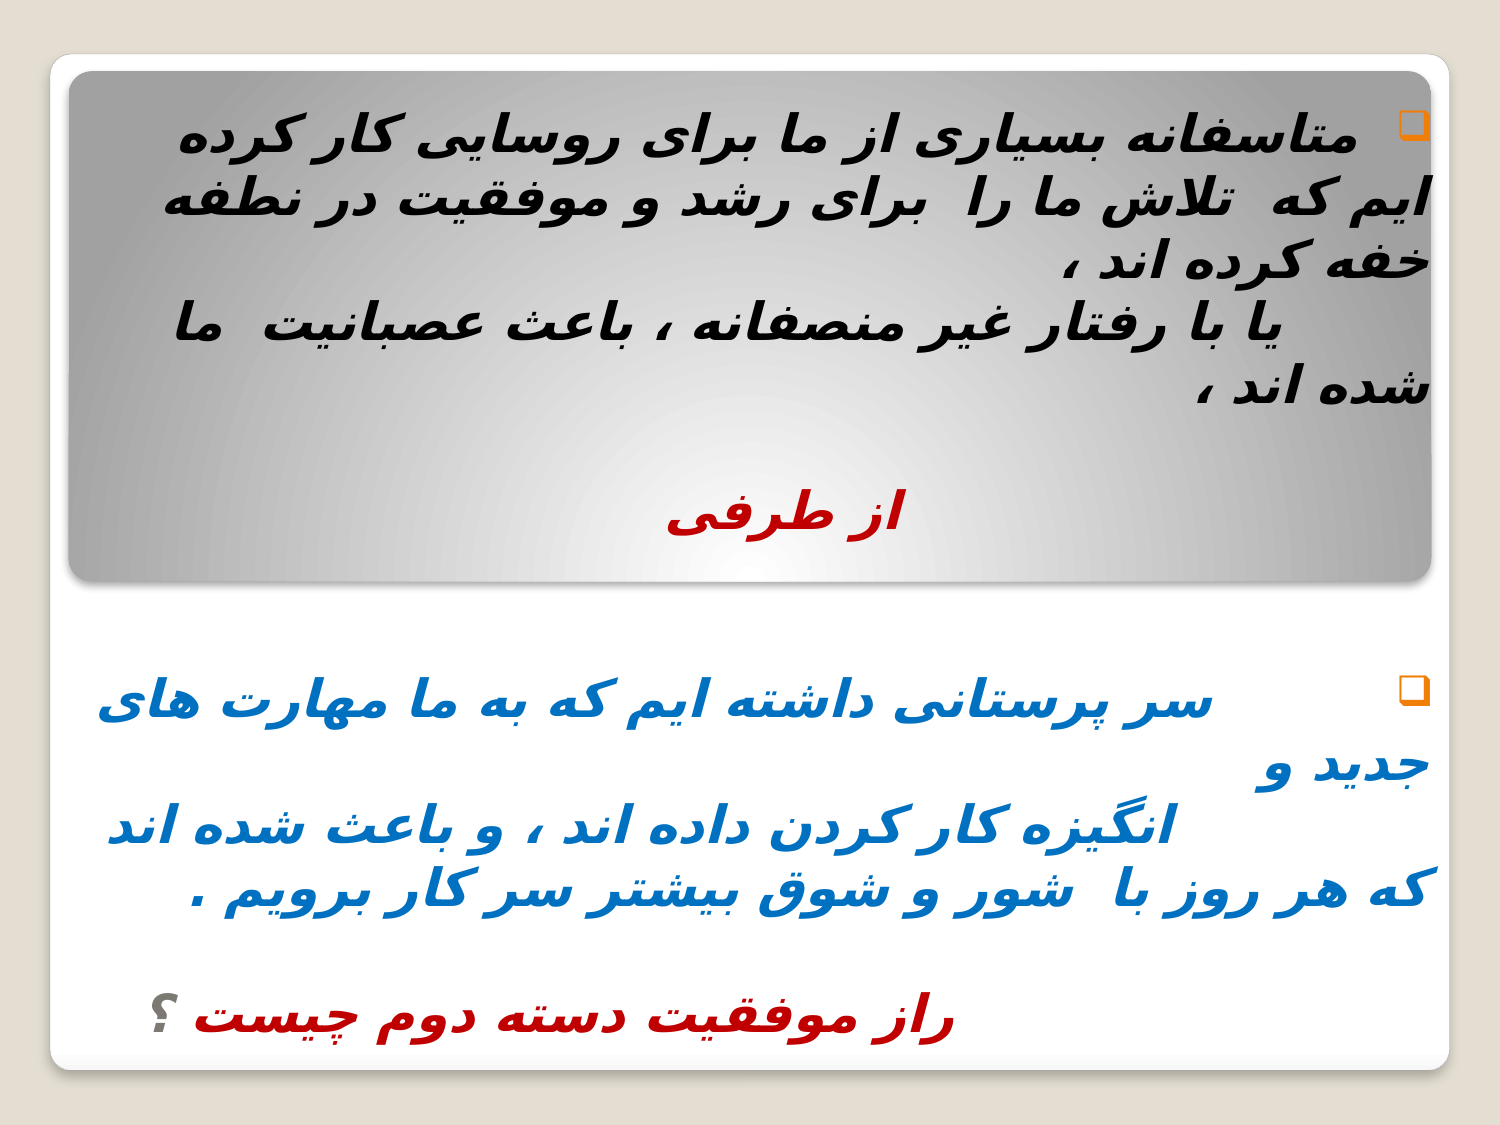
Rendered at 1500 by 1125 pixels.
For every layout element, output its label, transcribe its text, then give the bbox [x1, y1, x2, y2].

subtitle متاسفانه بسیاری از ما برای روسایی کار کرده ایم که تلاش ما را برای رشد و موفقیت در نطفه خفه کرده اند ، یا با رفتار غیر منصفانه ، باعث عصبانیت ما شده اند ، از طرفی سر پرستانی داشته ایم که به ما مهارت های جدید و انگیزه کار کردن داده اند ، و باعث شده اند که هر روز با شور و شوق بیشتر سر کار برویم . راز موفقیت دسته دوم چیست ؟ [62, 99, 1450, 1125]
title [0, 0, 1500, 175]
text_box [74, 774, 1500, 890]
